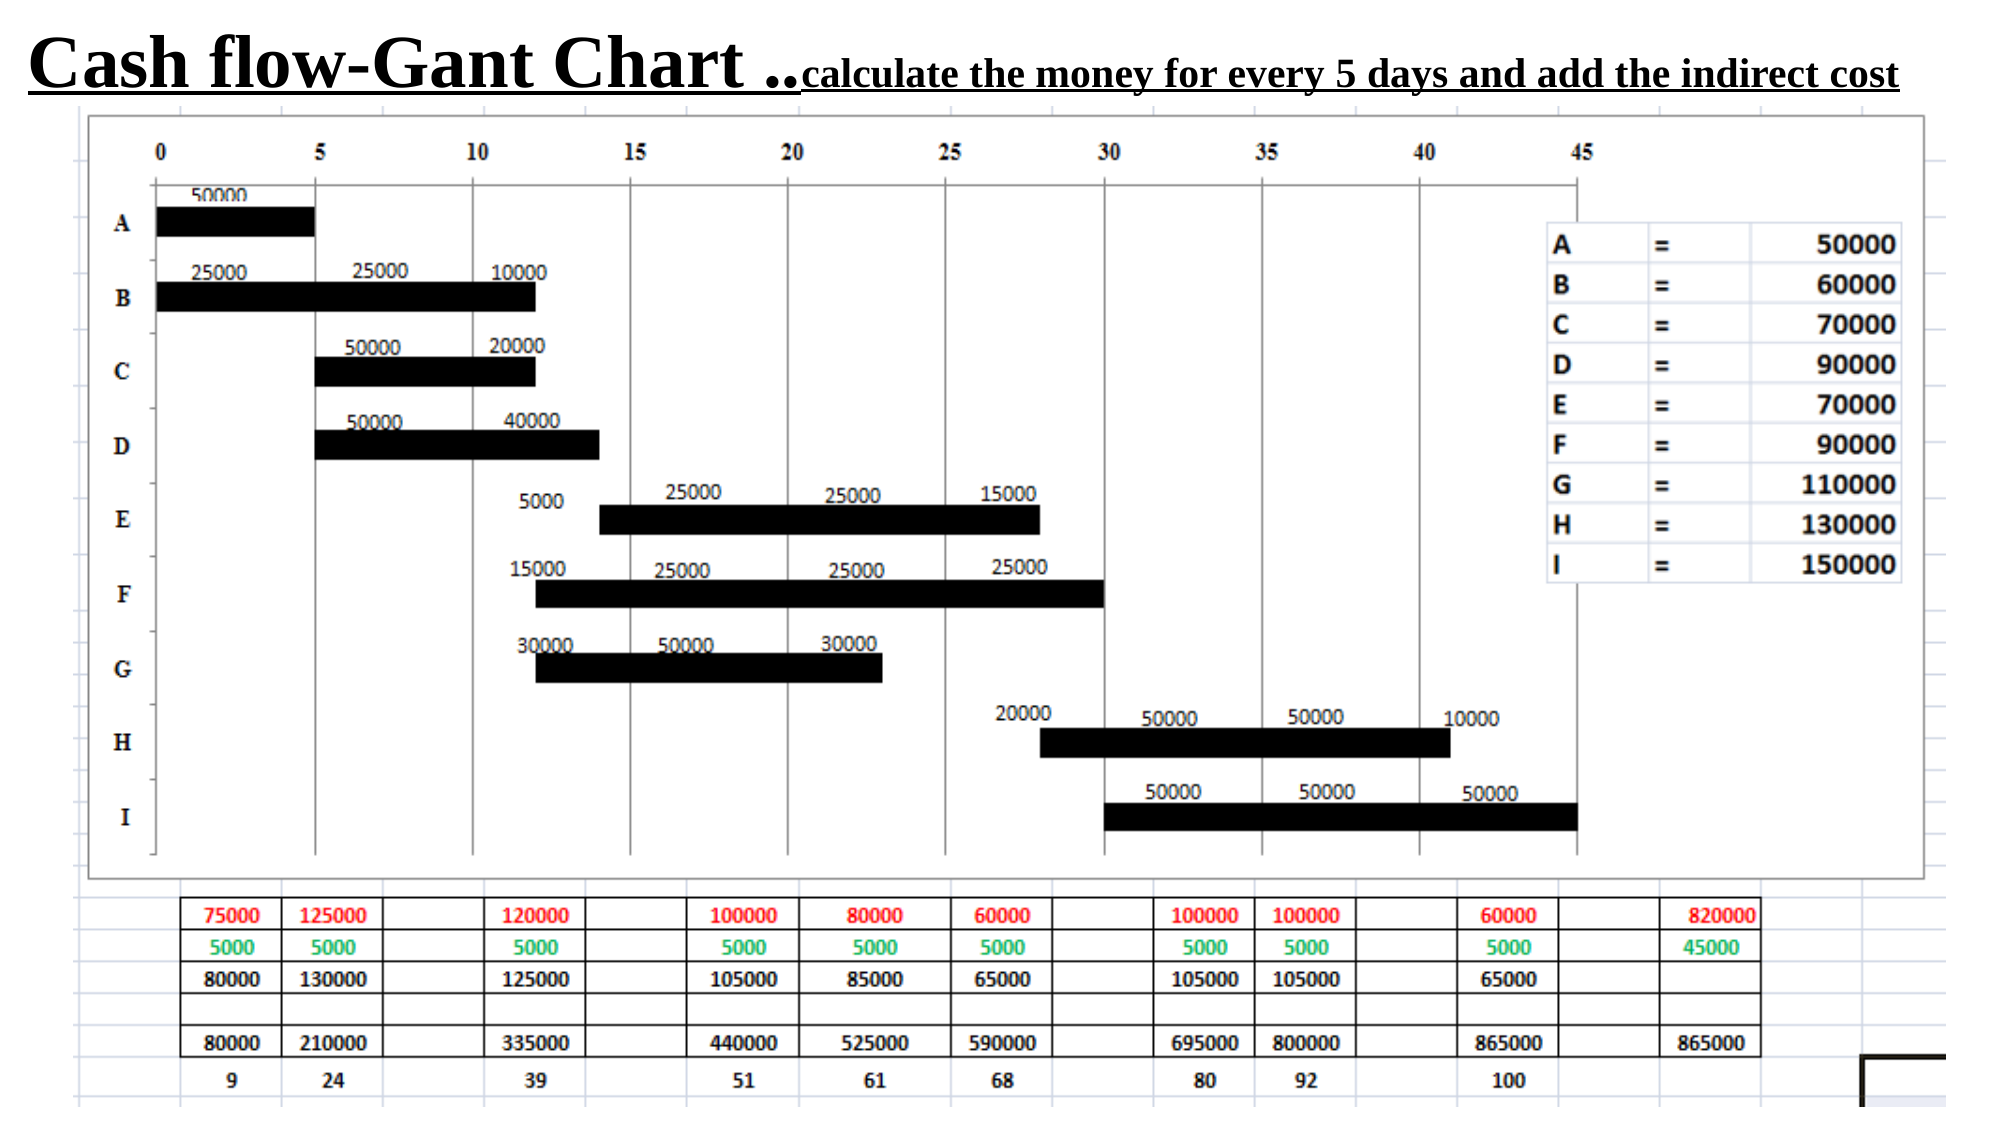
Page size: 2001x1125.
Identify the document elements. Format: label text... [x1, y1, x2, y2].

text_box Cash flow-Gant Chart ..calculate the money for every 5 days and add the indirect cost [12, 4, 2000, 110]
picture [73, 106, 1946, 1107]
